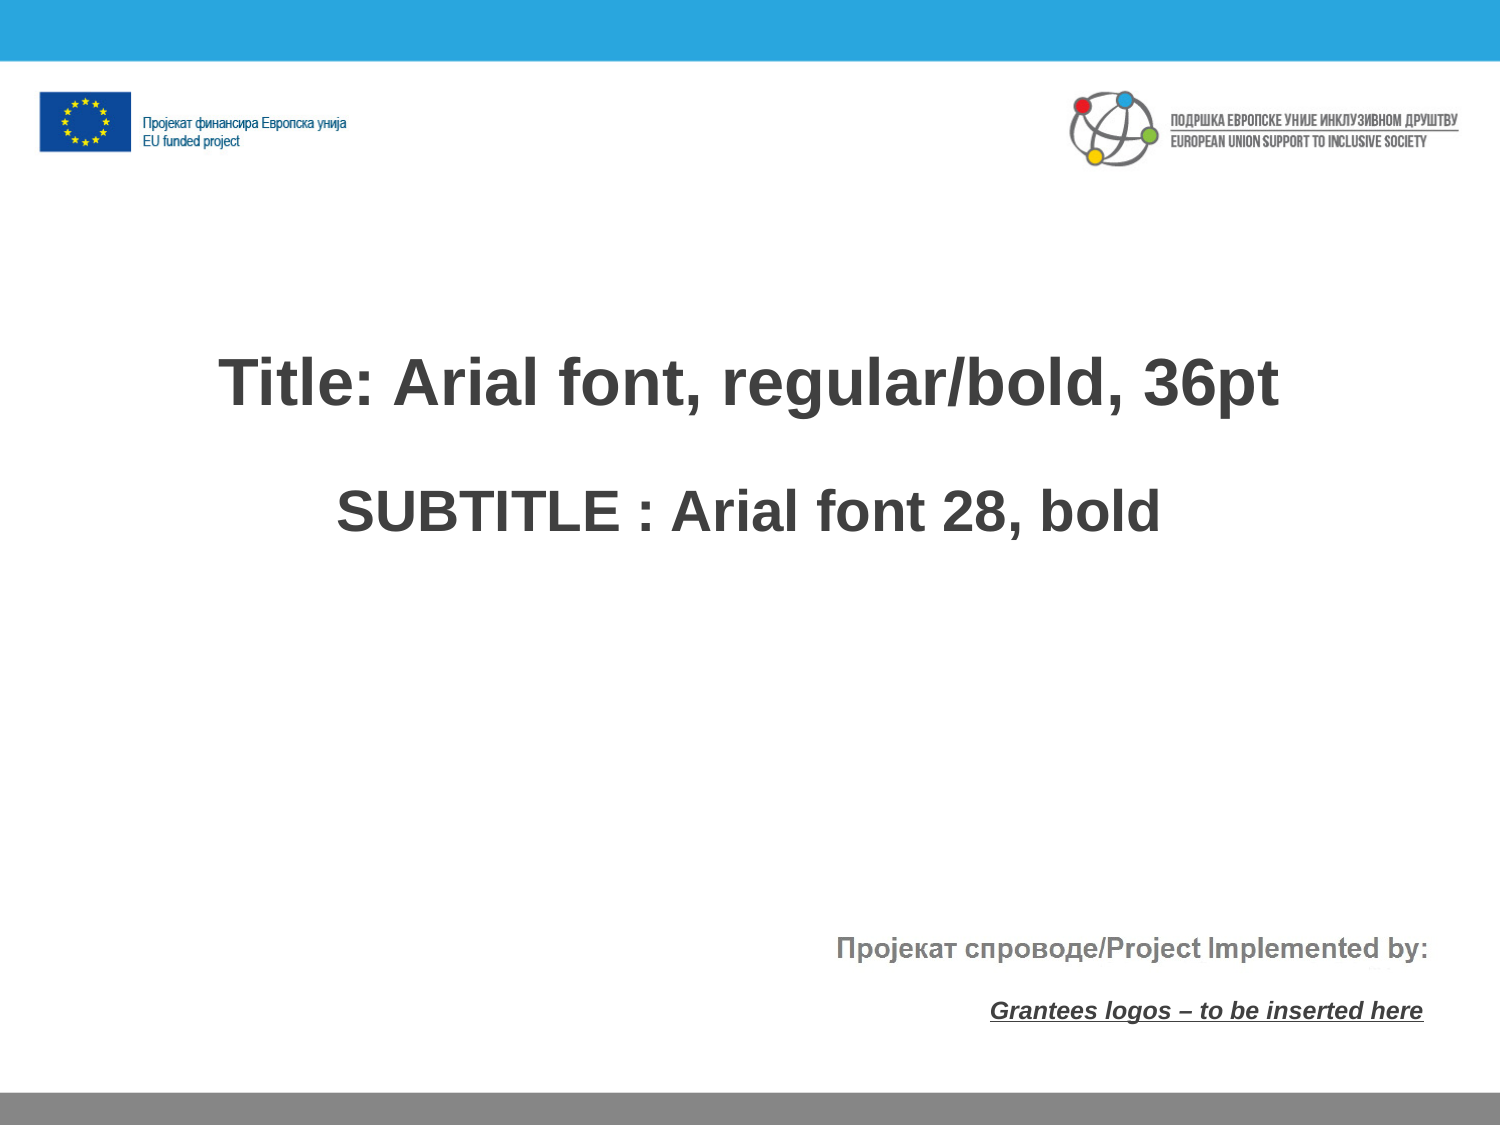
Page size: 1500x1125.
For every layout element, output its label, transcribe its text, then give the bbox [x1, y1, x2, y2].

text_box Title: Arial font, regular/bold, 36pt [145, 312, 1355, 430]
text_box SUBTITLE : Arial font 28, bold [145, 449, 1355, 567]
text_box Grantees logos – to be inserted here [975, 987, 1450, 1033]
picture [0, 0, 1500, 1125]
